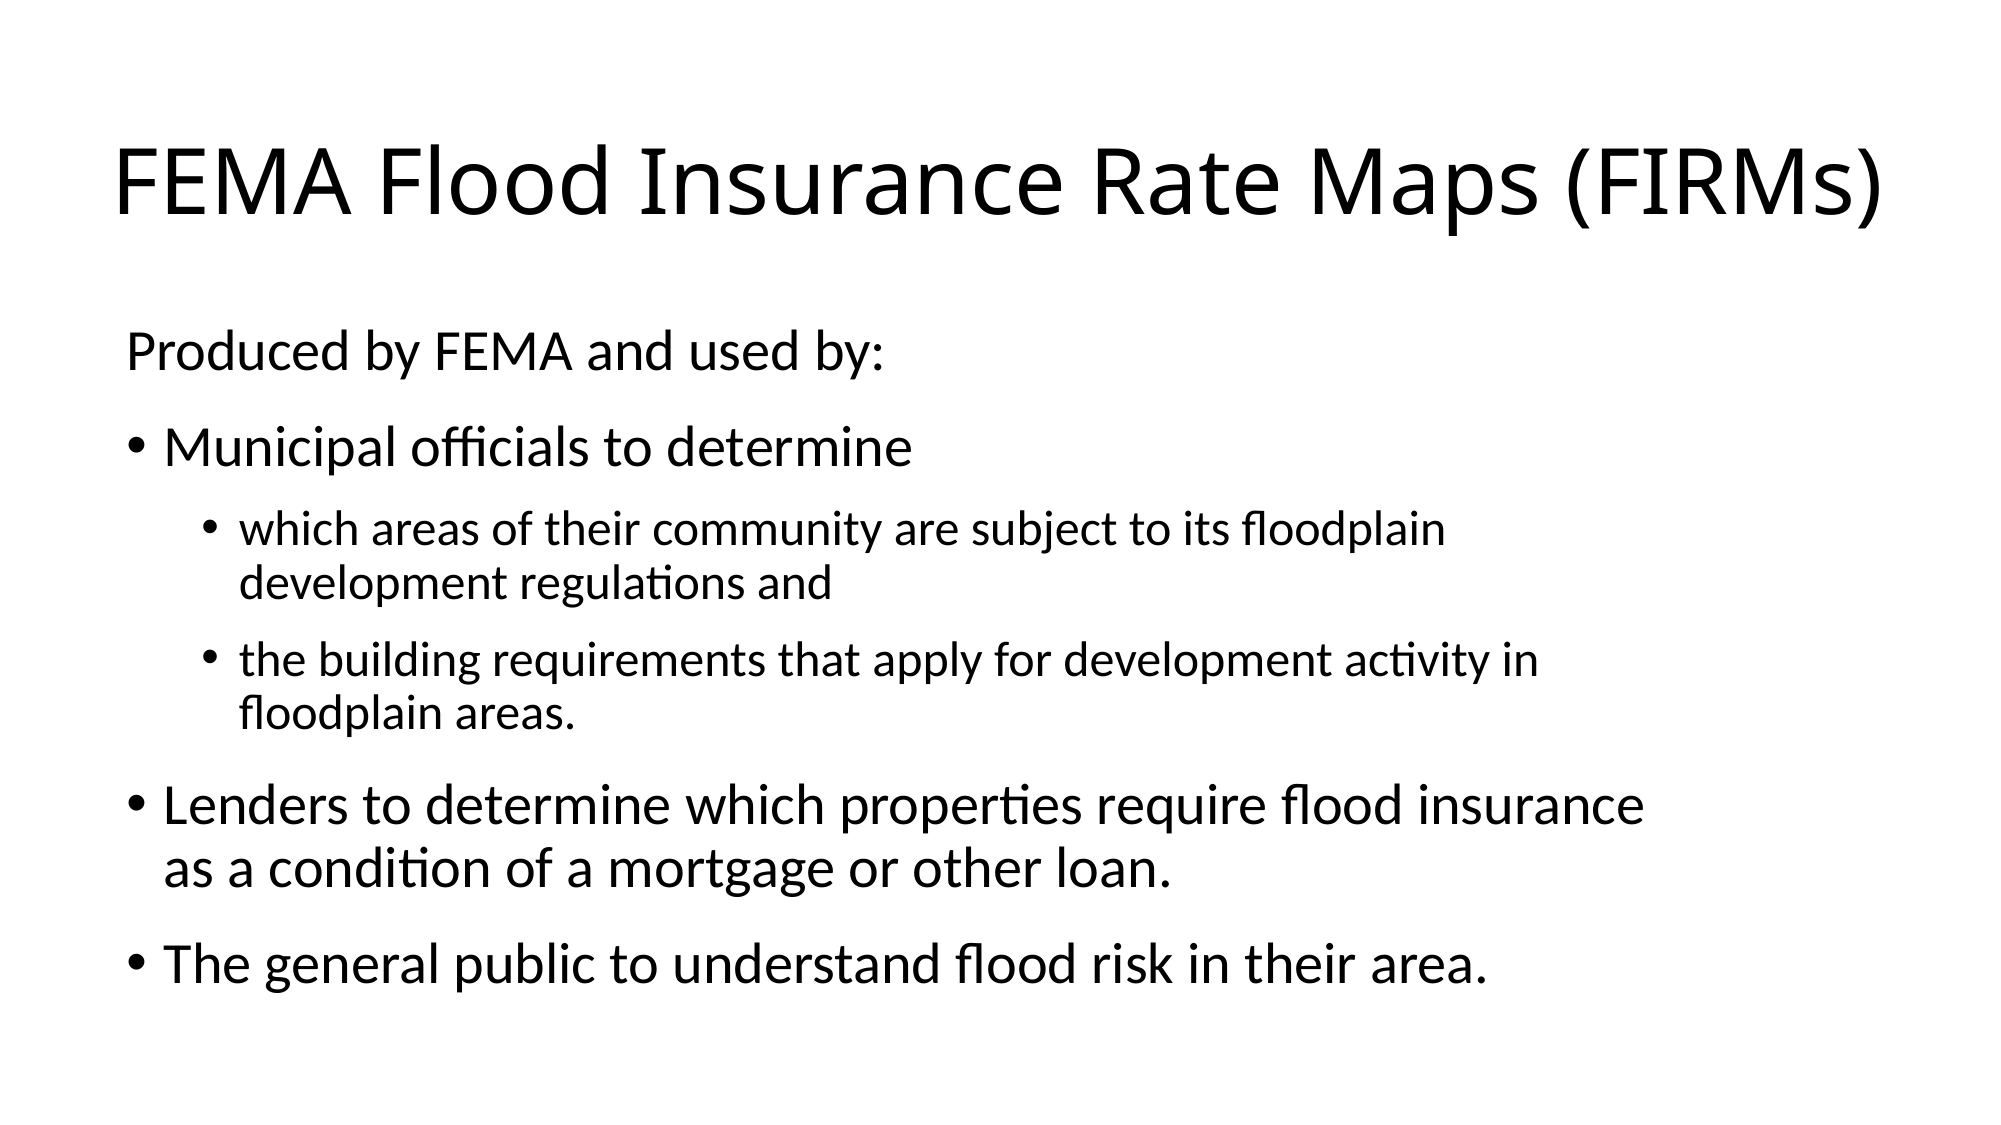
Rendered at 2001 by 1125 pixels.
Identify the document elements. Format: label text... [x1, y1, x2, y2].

list Produced by FEMA and used by: Municipal officials to determine which areas of their community are subject to its floodplain development regulations and the building requirements that apply for development activity in floodplain areas. Lenders to determine which properties require flood insurance as a condition of a mortgage or other loan. The general public to understand flood risk in their area. [111, 312, 1663, 1100]
title FEMA Flood Insurance Rate Maps (FIRMs) [96, 91, 1954, 279]
